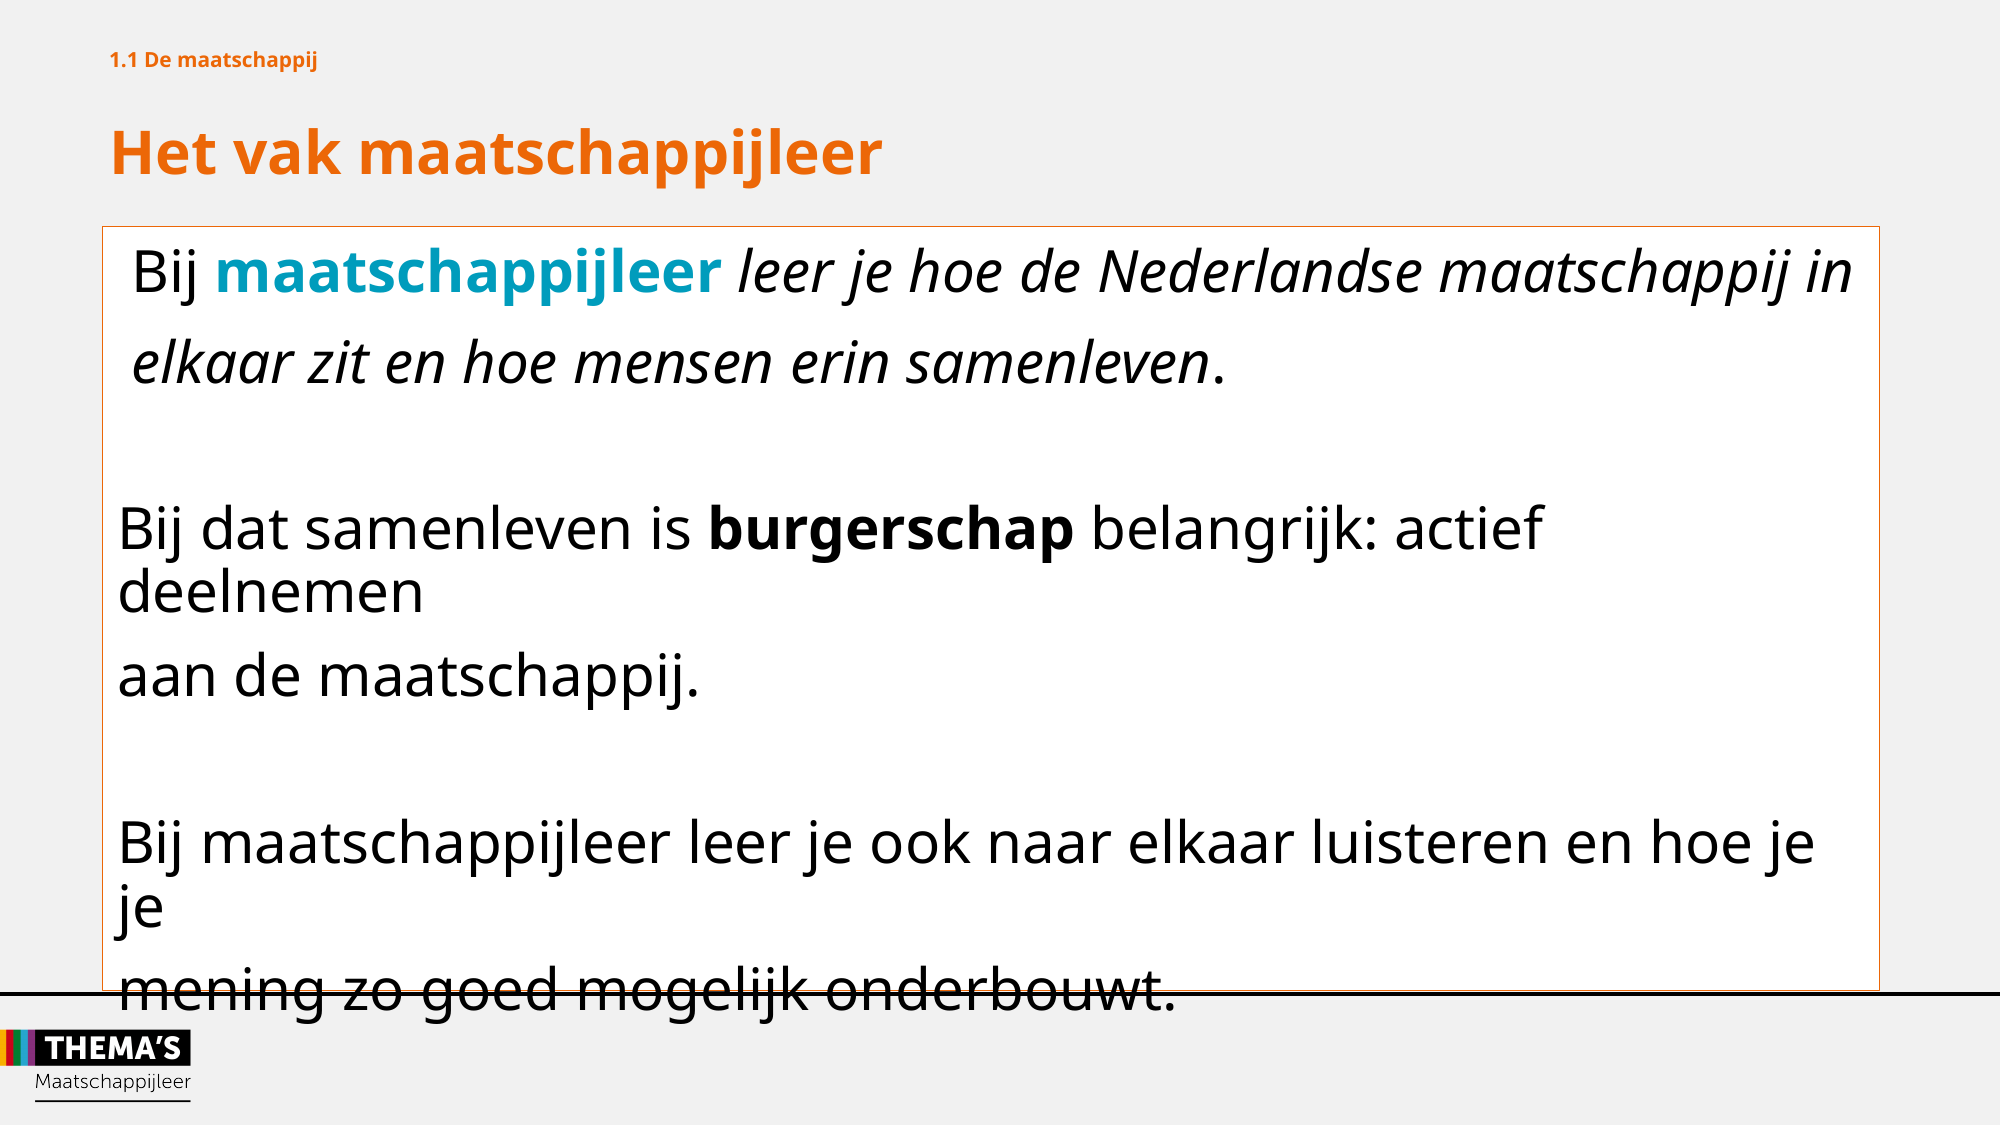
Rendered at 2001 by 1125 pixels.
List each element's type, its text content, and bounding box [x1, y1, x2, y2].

list 1.1 De maatschappij [94, 33, 941, 88]
list Het vak maatschappijleer [94, 114, 1879, 205]
picture [0, 993, 203, 1125]
list Bij maatschappijleer leer je hoe de Nederlandse maatschappij in elkaar zit en hoe mensen erin samenleven. Bij dat samenleven is burgerschap belangrijk: actief deelnemen aan de maatschappij. Bij maatschappijleer leer je ook naar elkaar luisteren en hoe je je mening zo goed mogelijk onderbouwt. [102, 226, 1880, 991]
